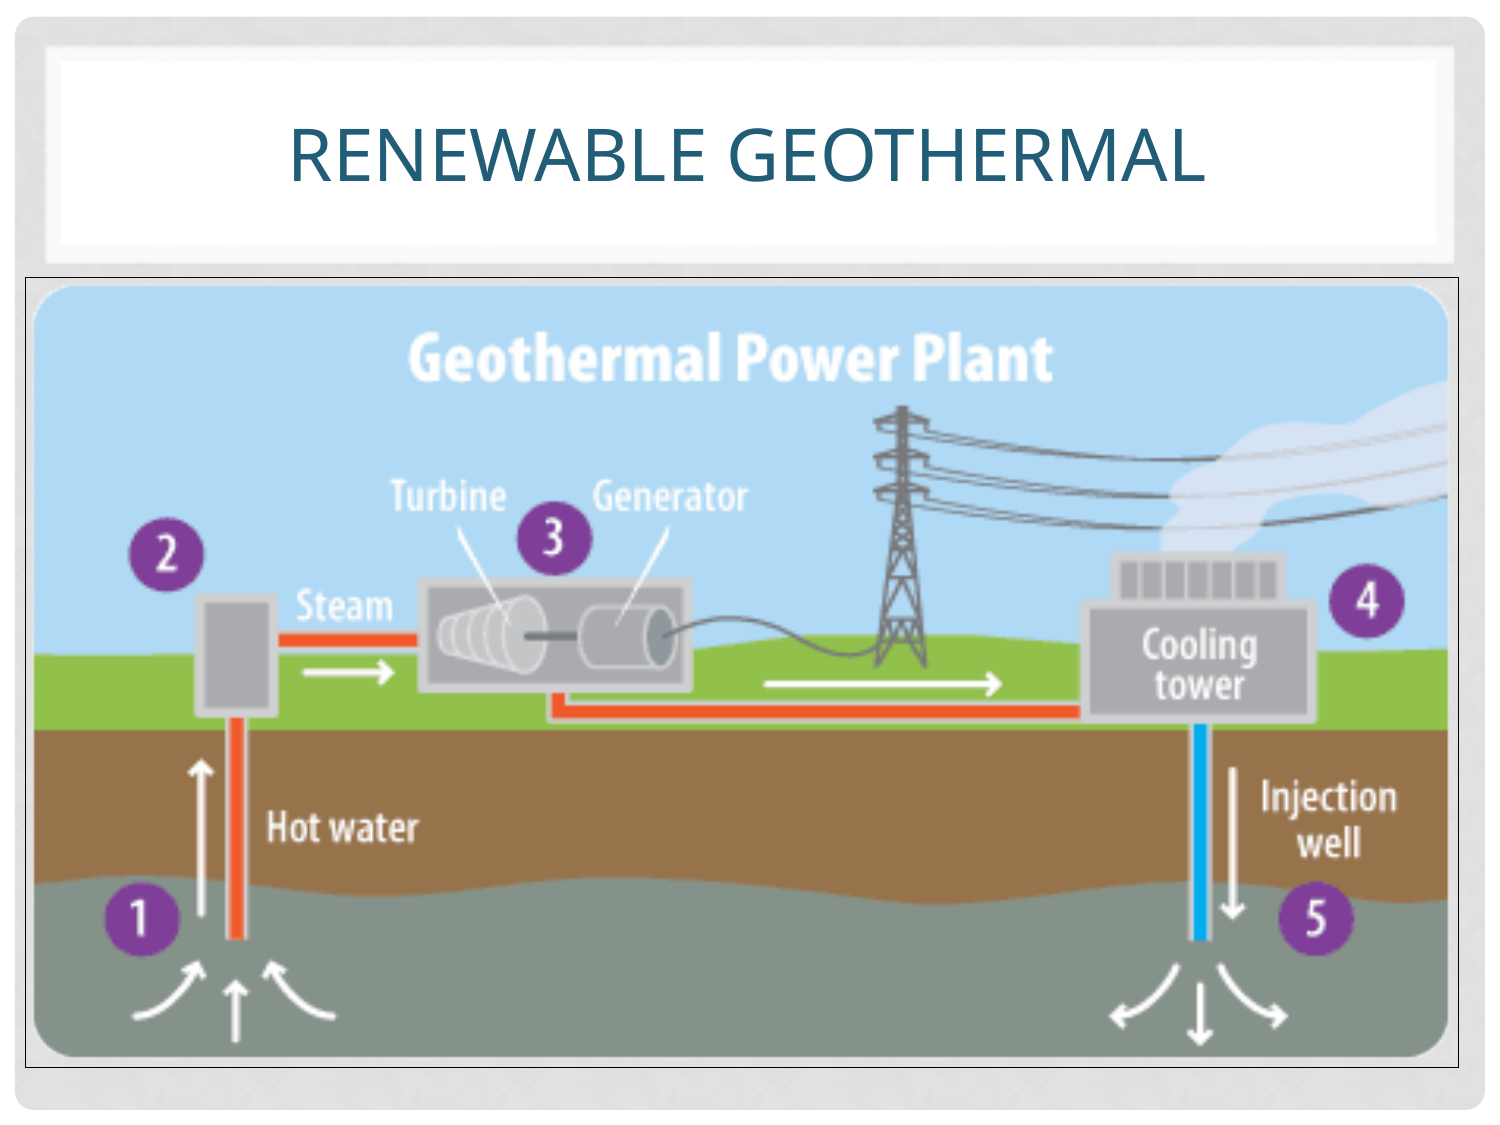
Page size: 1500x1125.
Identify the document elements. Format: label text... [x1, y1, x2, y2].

picture [25, 277, 1459, 1069]
title Renewable Geothermal [69, 66, 1425, 238]
